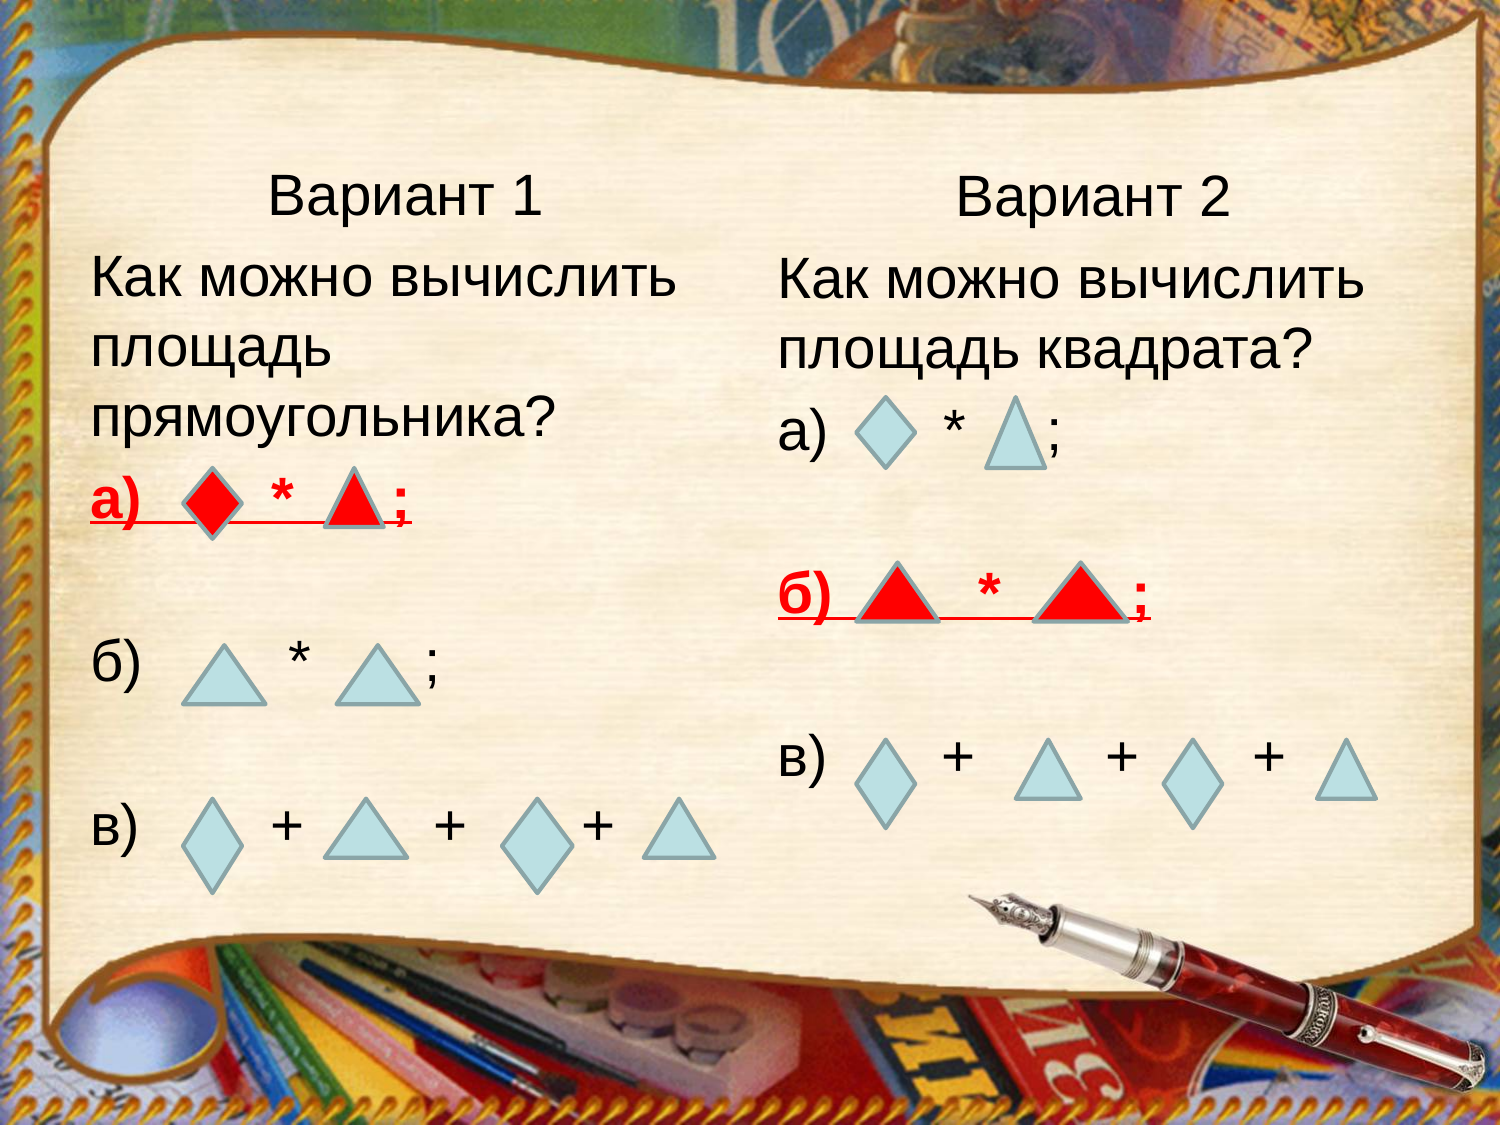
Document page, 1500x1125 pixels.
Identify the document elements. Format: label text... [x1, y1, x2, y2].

text_box [181, 796, 244, 896]
text_box [322, 796, 410, 860]
text_box [641, 796, 717, 860]
list Вариант 2 Как можно вычислить площадь квадрата? а) * ; б) * ; в) + + + [762, 150, 1425, 894]
text_box [181, 643, 268, 707]
picture [0, 0, 1500, 1125]
text_box [1315, 737, 1378, 801]
text_box [854, 394, 917, 471]
text_box [181, 465, 244, 541]
text_box [984, 394, 1048, 471]
text_box [500, 796, 575, 896]
text_box [334, 643, 422, 707]
text_box [1161, 737, 1225, 831]
list Вариант 1 Как можно вычислить площадь прямоугольника? а) * ; б) * ; в) + + + [75, 149, 738, 892]
text_box [1013, 737, 1083, 801]
text_box [322, 465, 386, 530]
text_box [1031, 560, 1130, 624]
text_box [854, 737, 918, 831]
text_box [854, 560, 941, 624]
